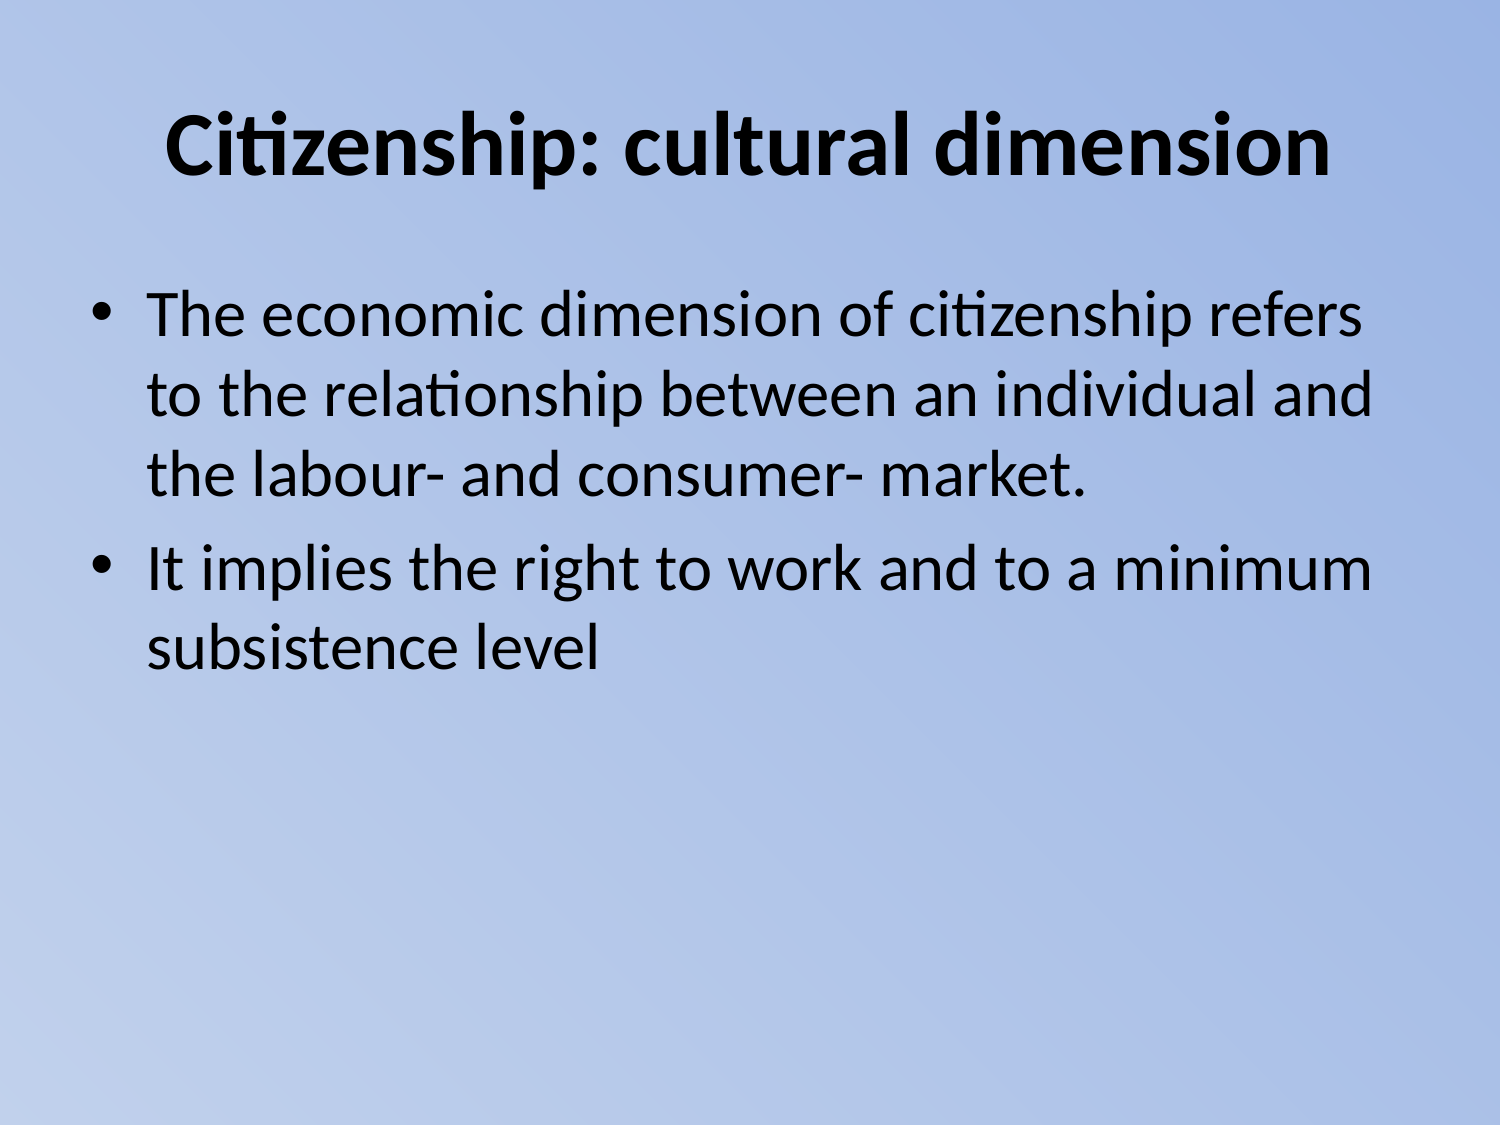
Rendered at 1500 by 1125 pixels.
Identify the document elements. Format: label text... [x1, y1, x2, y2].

title Citizenship: cultural dimension [75, 45, 1425, 233]
list The economic dimension of citizenship refers to the relationship between an individual and the labour- and consumer- market. It implies the right to work and to a minimum subsistence level [75, 262, 1425, 1005]
